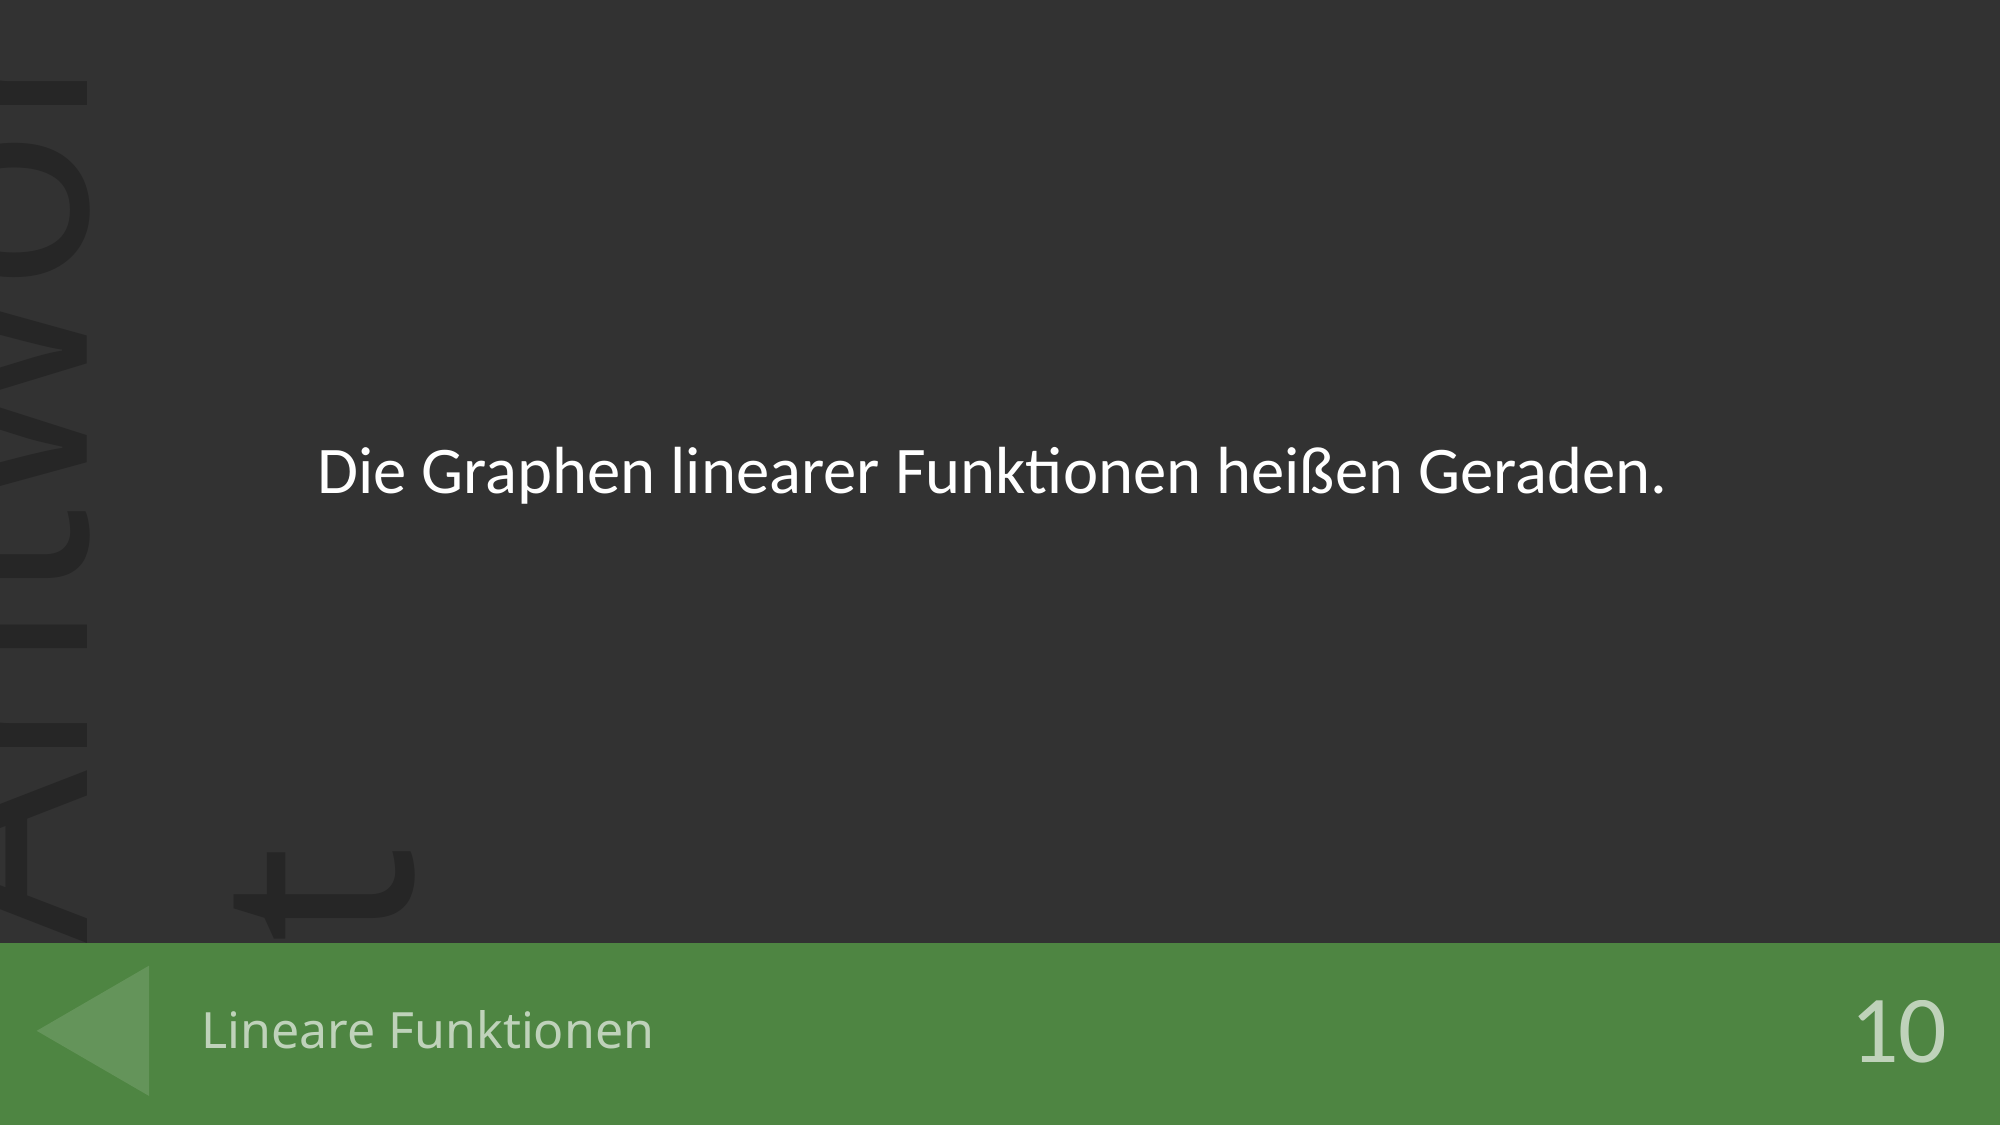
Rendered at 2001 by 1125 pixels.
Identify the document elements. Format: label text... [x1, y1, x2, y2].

list Die Graphen linearer Funktionen heißen Geraden. [302, 307, 1760, 636]
list 10 [1494, 967, 1963, 1097]
title Lineare Funktionen [185, 967, 1494, 1097]
